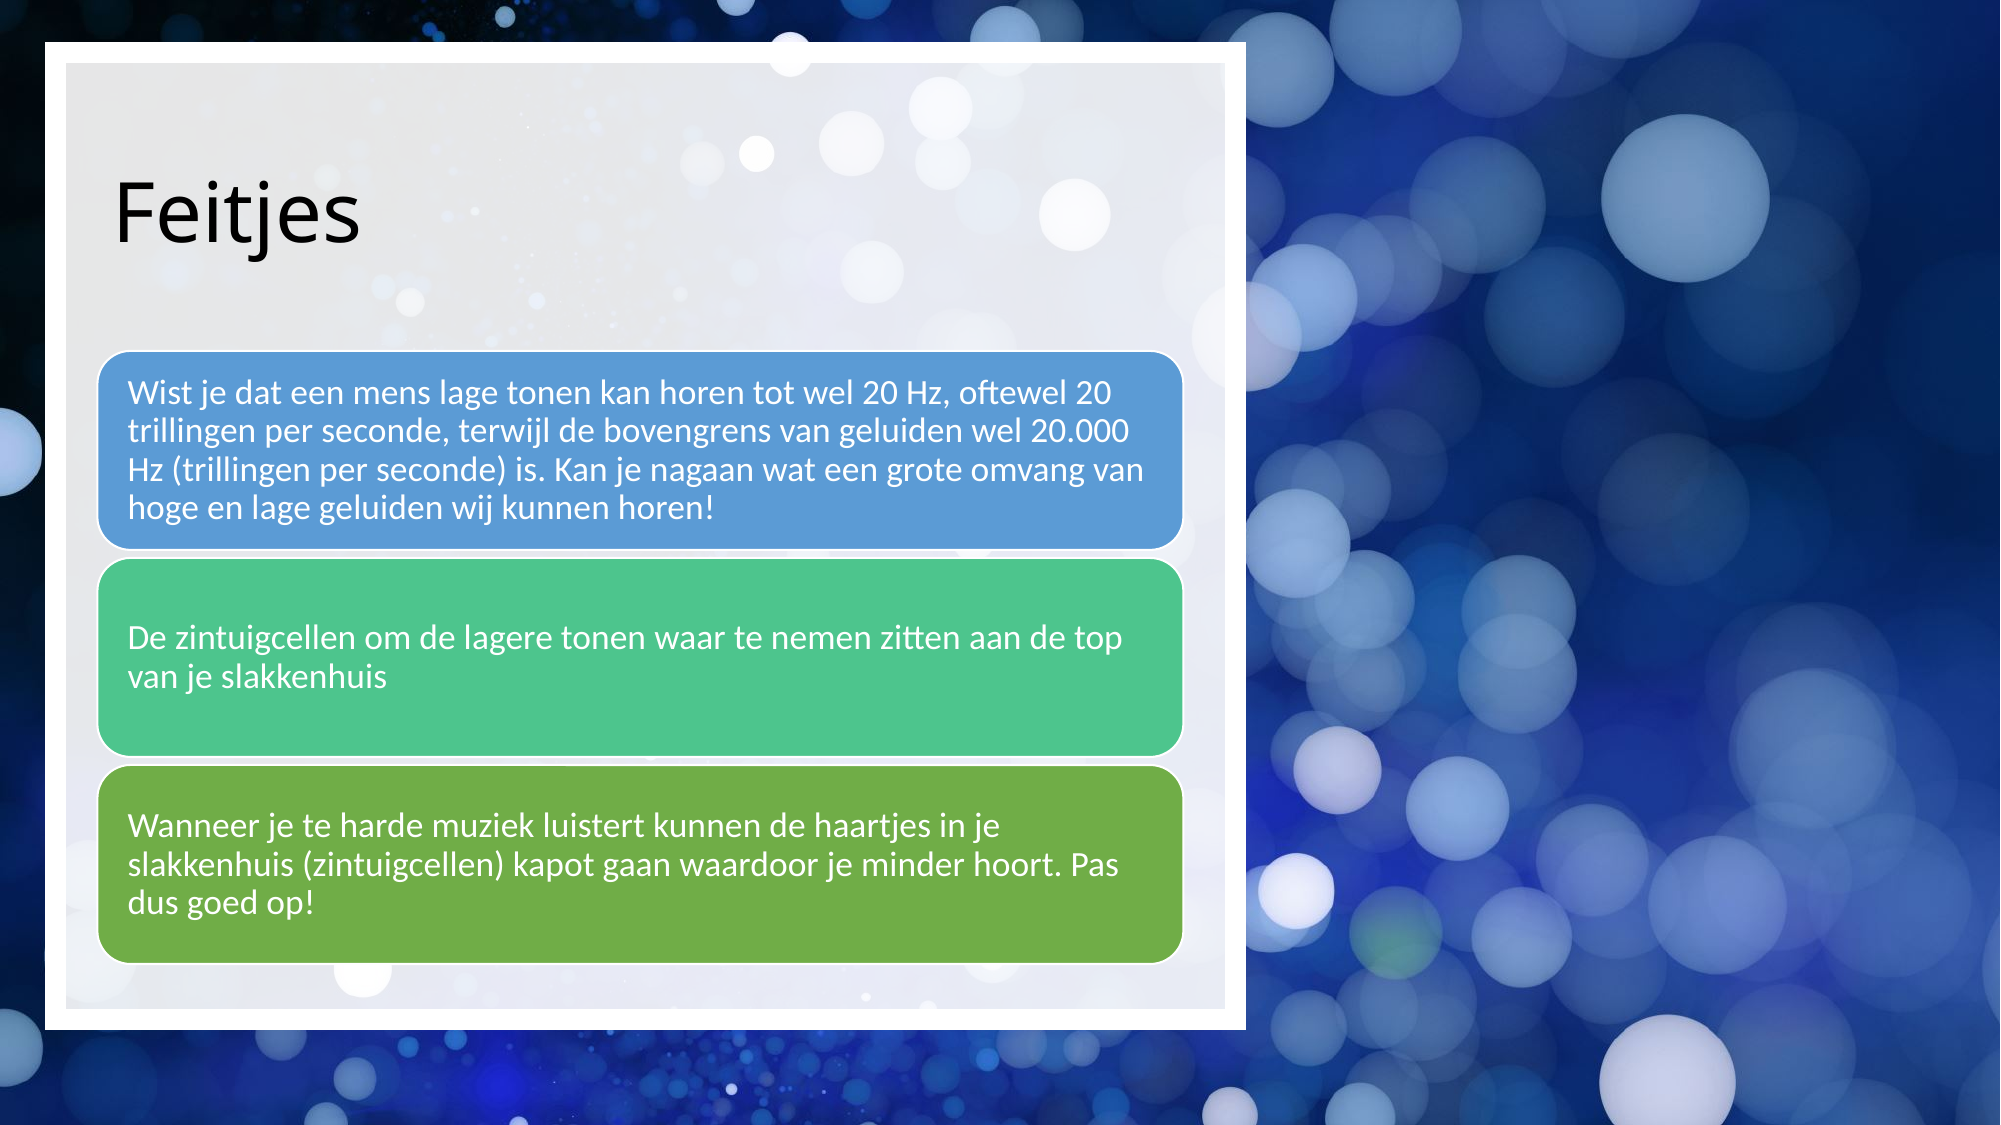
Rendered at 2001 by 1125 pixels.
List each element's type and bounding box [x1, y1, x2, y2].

list [97, 348, 1184, 968]
picture [0, 0, 2000, 1125]
